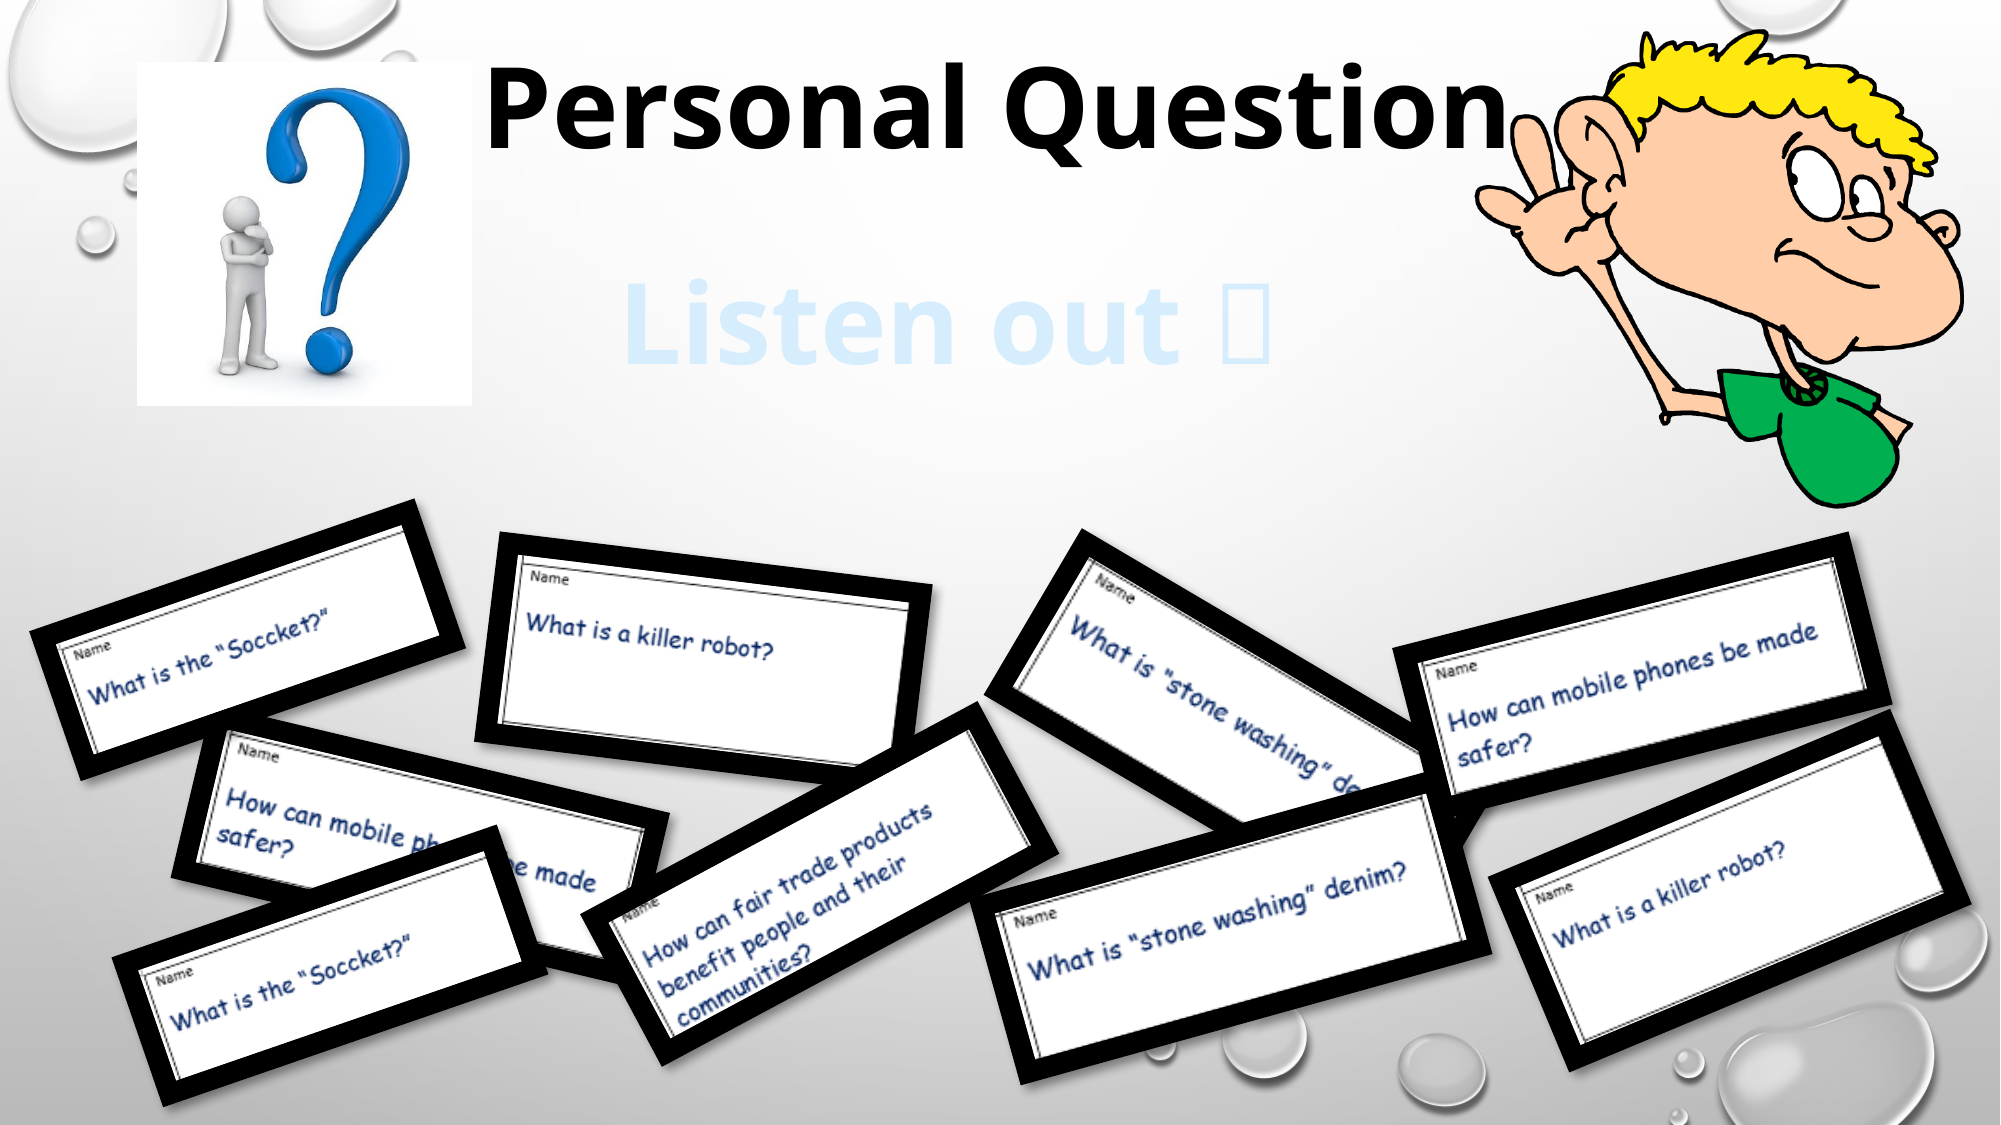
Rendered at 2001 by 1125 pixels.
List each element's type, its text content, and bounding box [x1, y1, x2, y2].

picture [0, 0, 2000, 1125]
text_box Personal Question [466, 28, 1472, 179]
text_box Listen out  [603, 244, 1324, 395]
